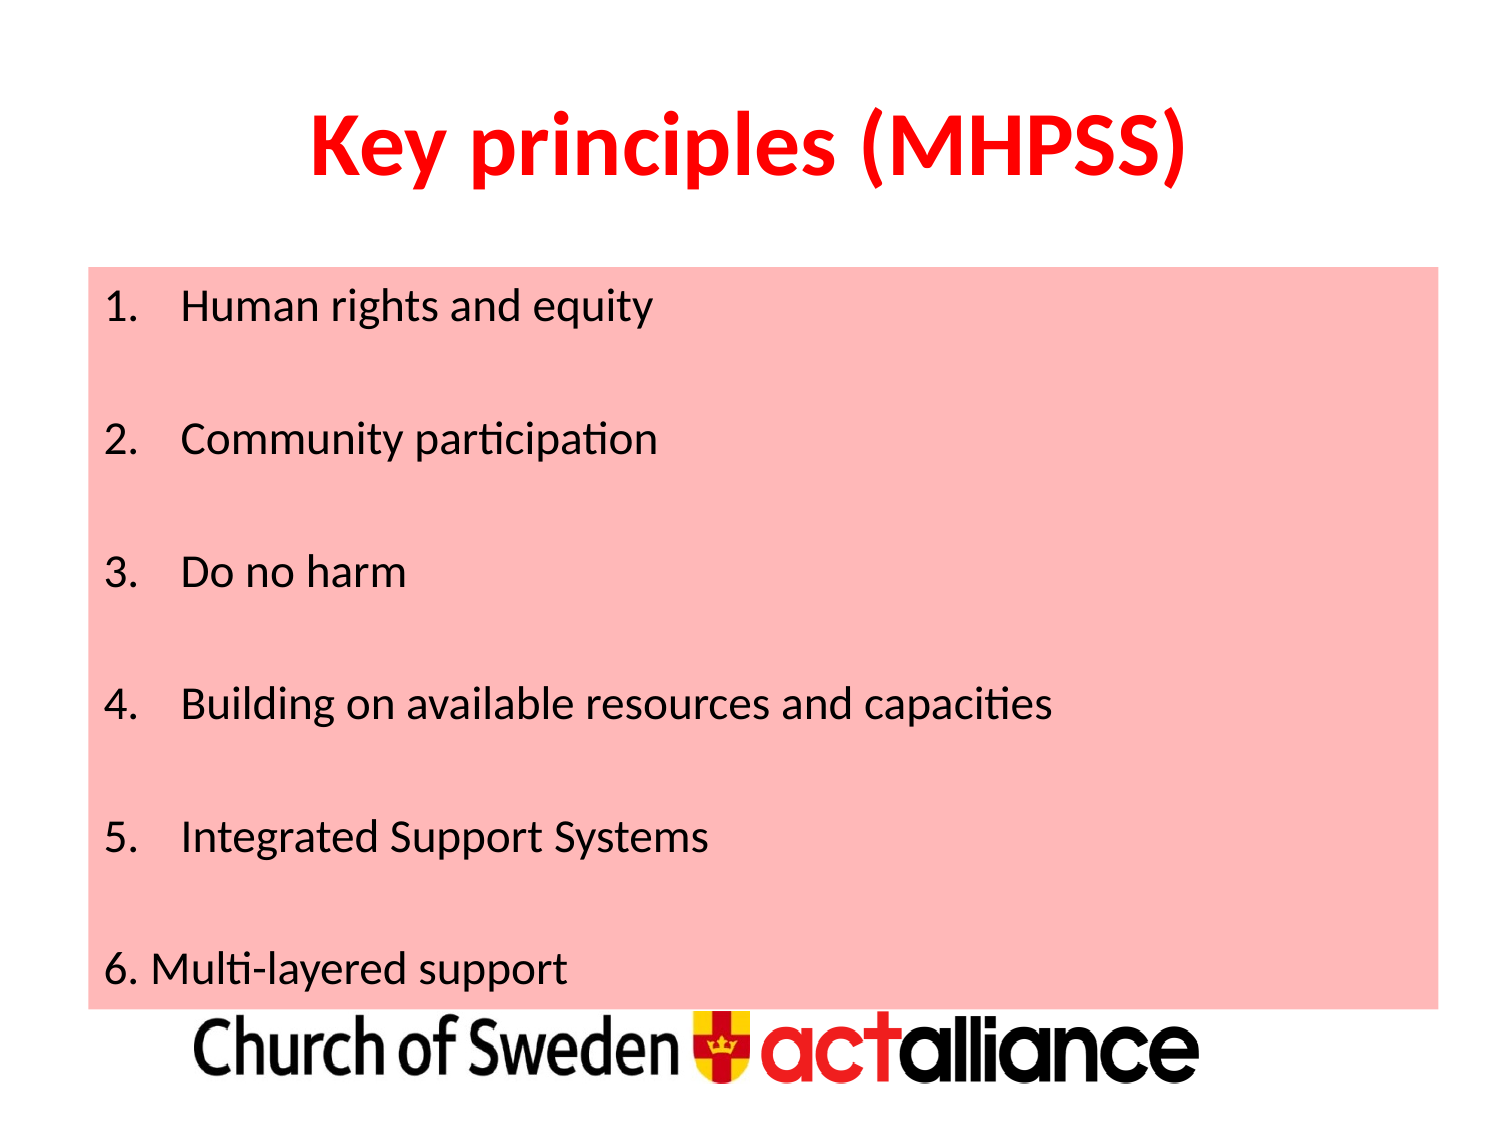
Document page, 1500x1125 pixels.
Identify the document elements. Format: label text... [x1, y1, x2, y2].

text_box Human rights and equity Community participation Do no harm Building on available resources and capacities Integrated Support Systems 6. Multi-layered support [88, 267, 1439, 1010]
title Key principles (MHPSS) [75, 45, 1425, 233]
picture [761, 1011, 1200, 1084]
picture [194, 1011, 751, 1084]
